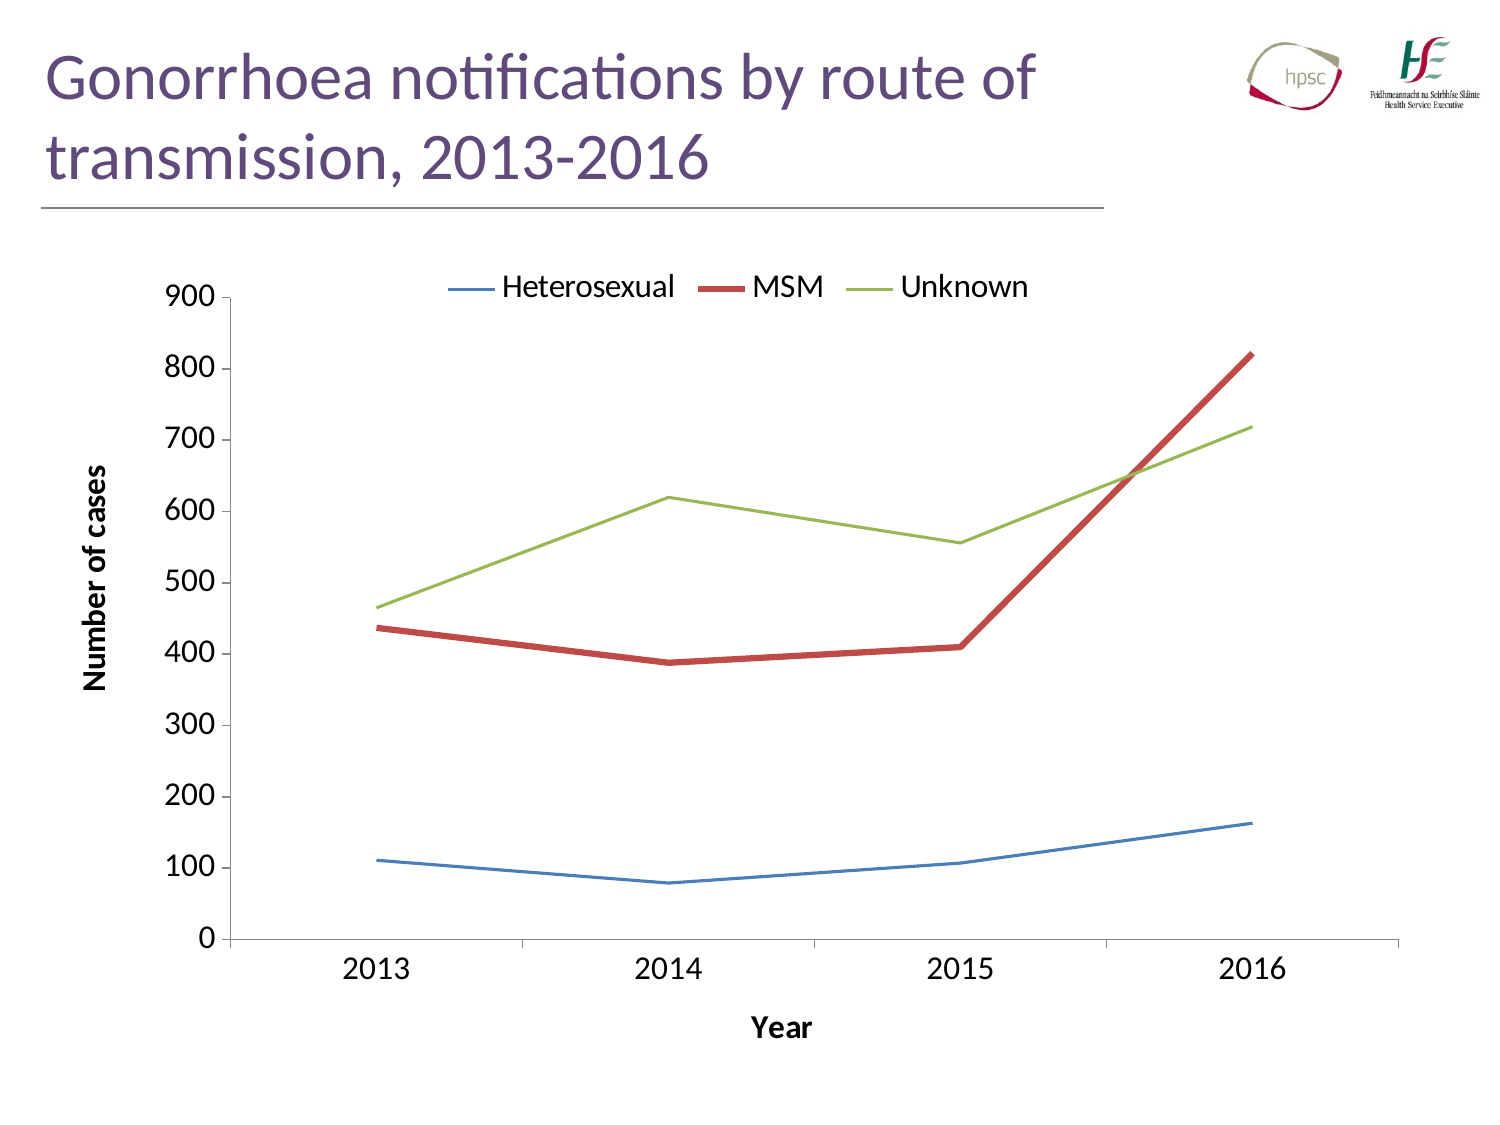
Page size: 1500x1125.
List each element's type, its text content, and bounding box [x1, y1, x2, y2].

chart [52, 255, 1424, 1095]
title Gonorrhoea notifications by route of transmission, 2013-2016 [30, 101, 1484, 185]
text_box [1237, 23, 1484, 128]
